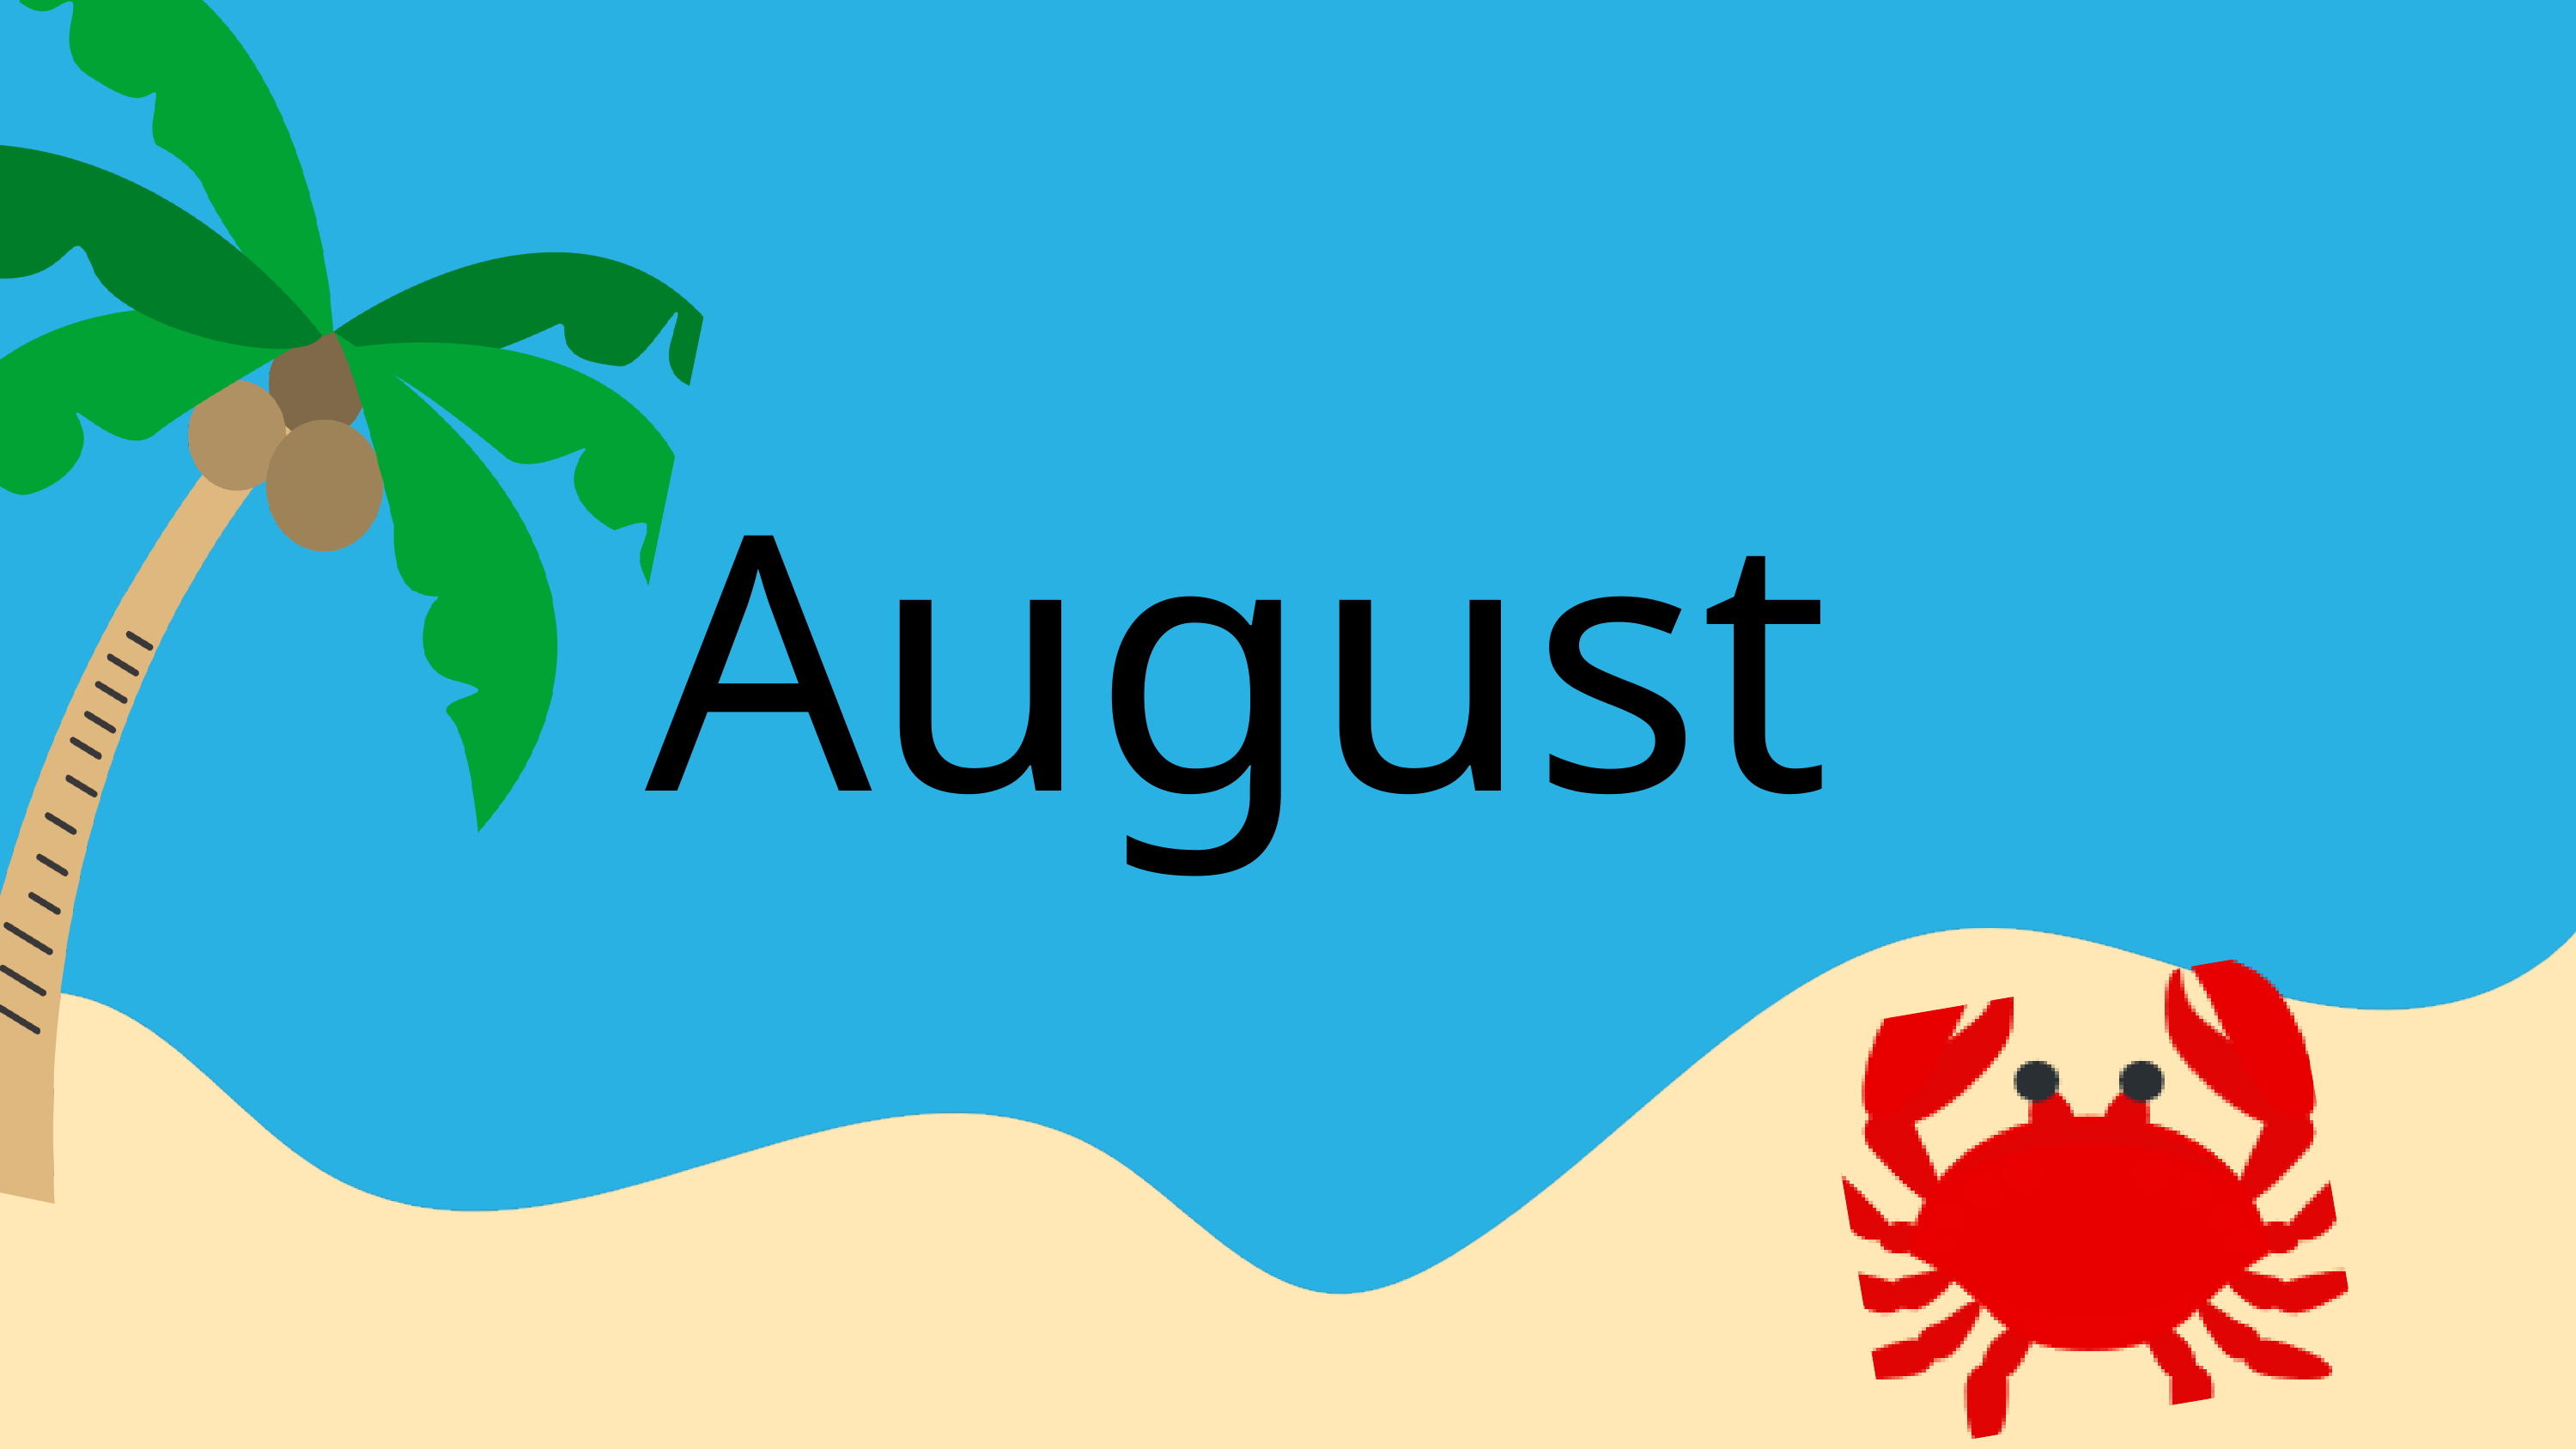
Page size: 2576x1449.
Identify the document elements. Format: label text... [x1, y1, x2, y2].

text_box August [632, 428, 1844, 870]
text_box [0, 550, 2576, 1449]
text_box [0, 0, 762, 1296]
text_box [1816, 949, 2363, 1449]
